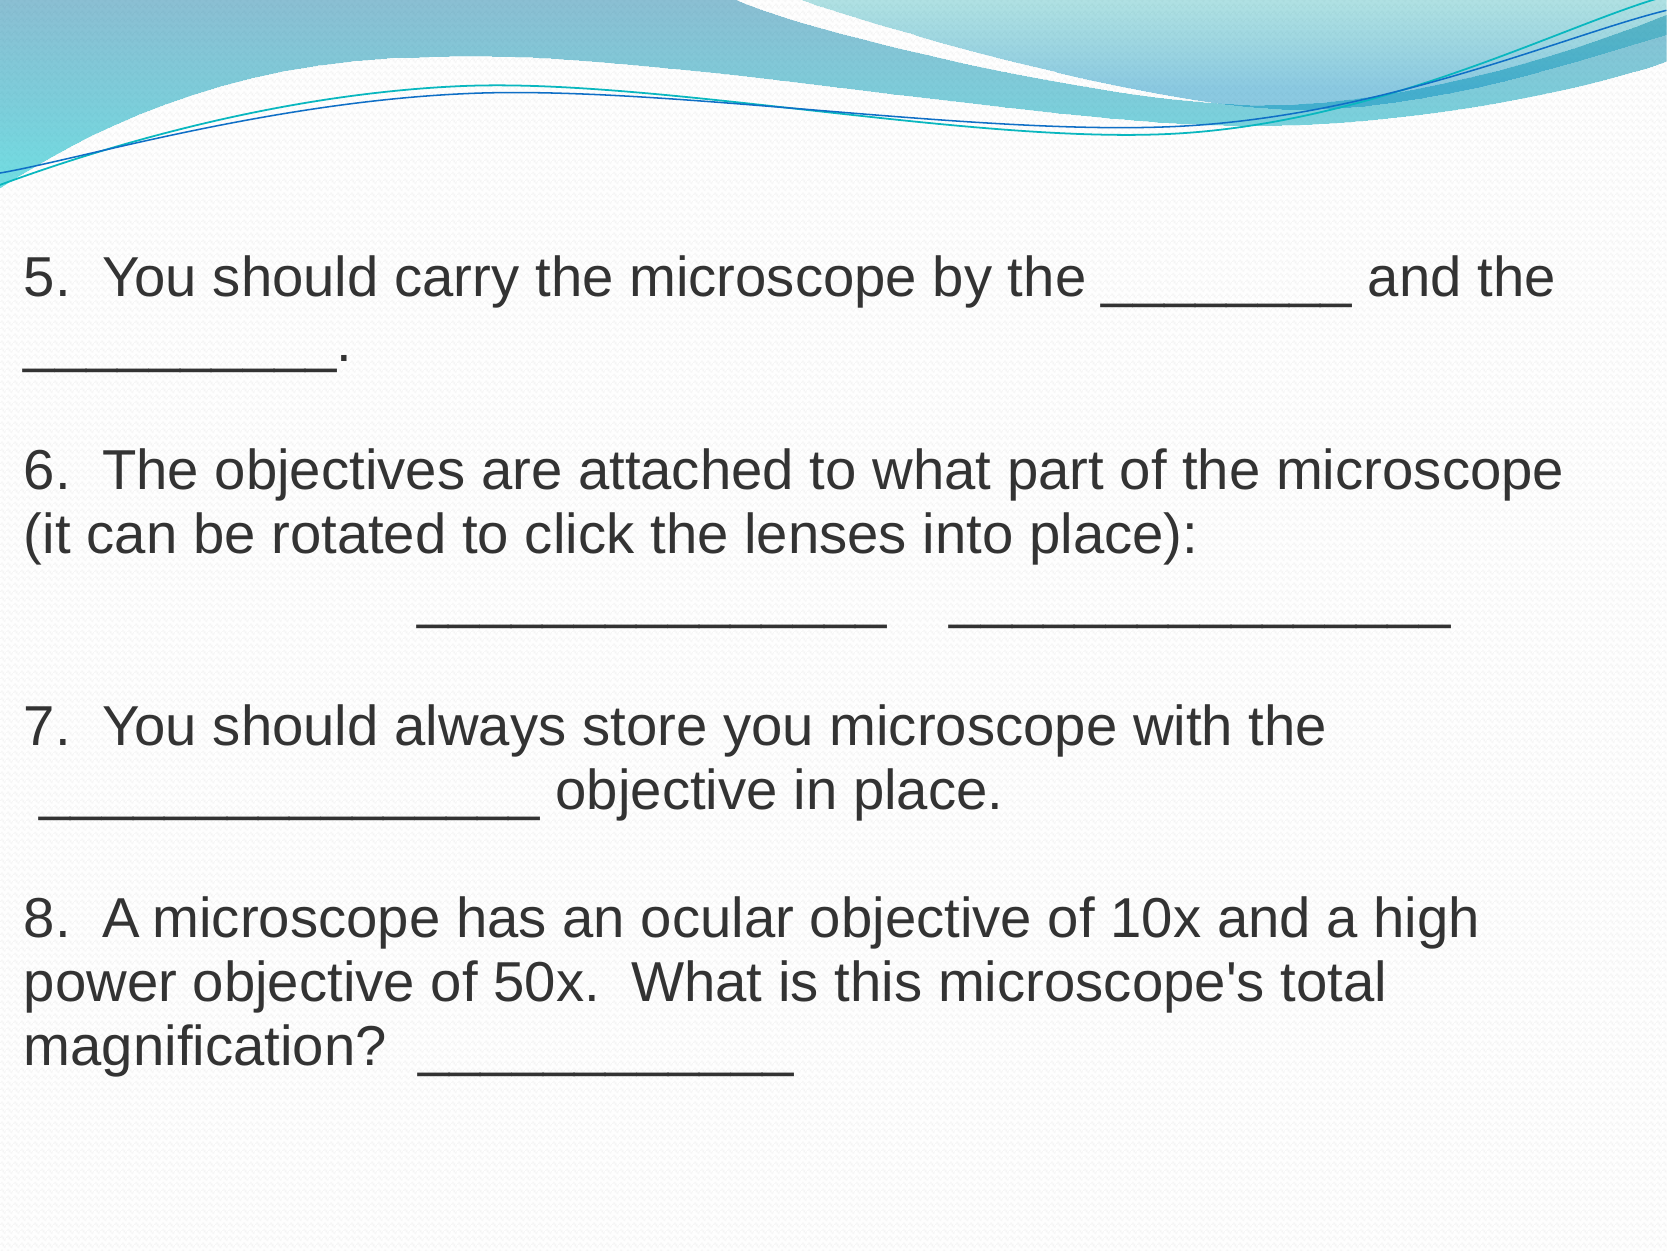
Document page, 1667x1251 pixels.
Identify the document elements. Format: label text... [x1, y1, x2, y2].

list 5. You should carry the microscope by the ________ and the __________. 6. The objectives are attached to what part of the microscope (it can be rotated to click the lenses into place): _______________ ________________ 7. You should always store you microscope with the ________________ objective in place. 8. A microscope has an ocular objective of 10x and a high power objective of 50x. What is this microscope's total magnification? ____________ [23, 50, 1609, 1091]
